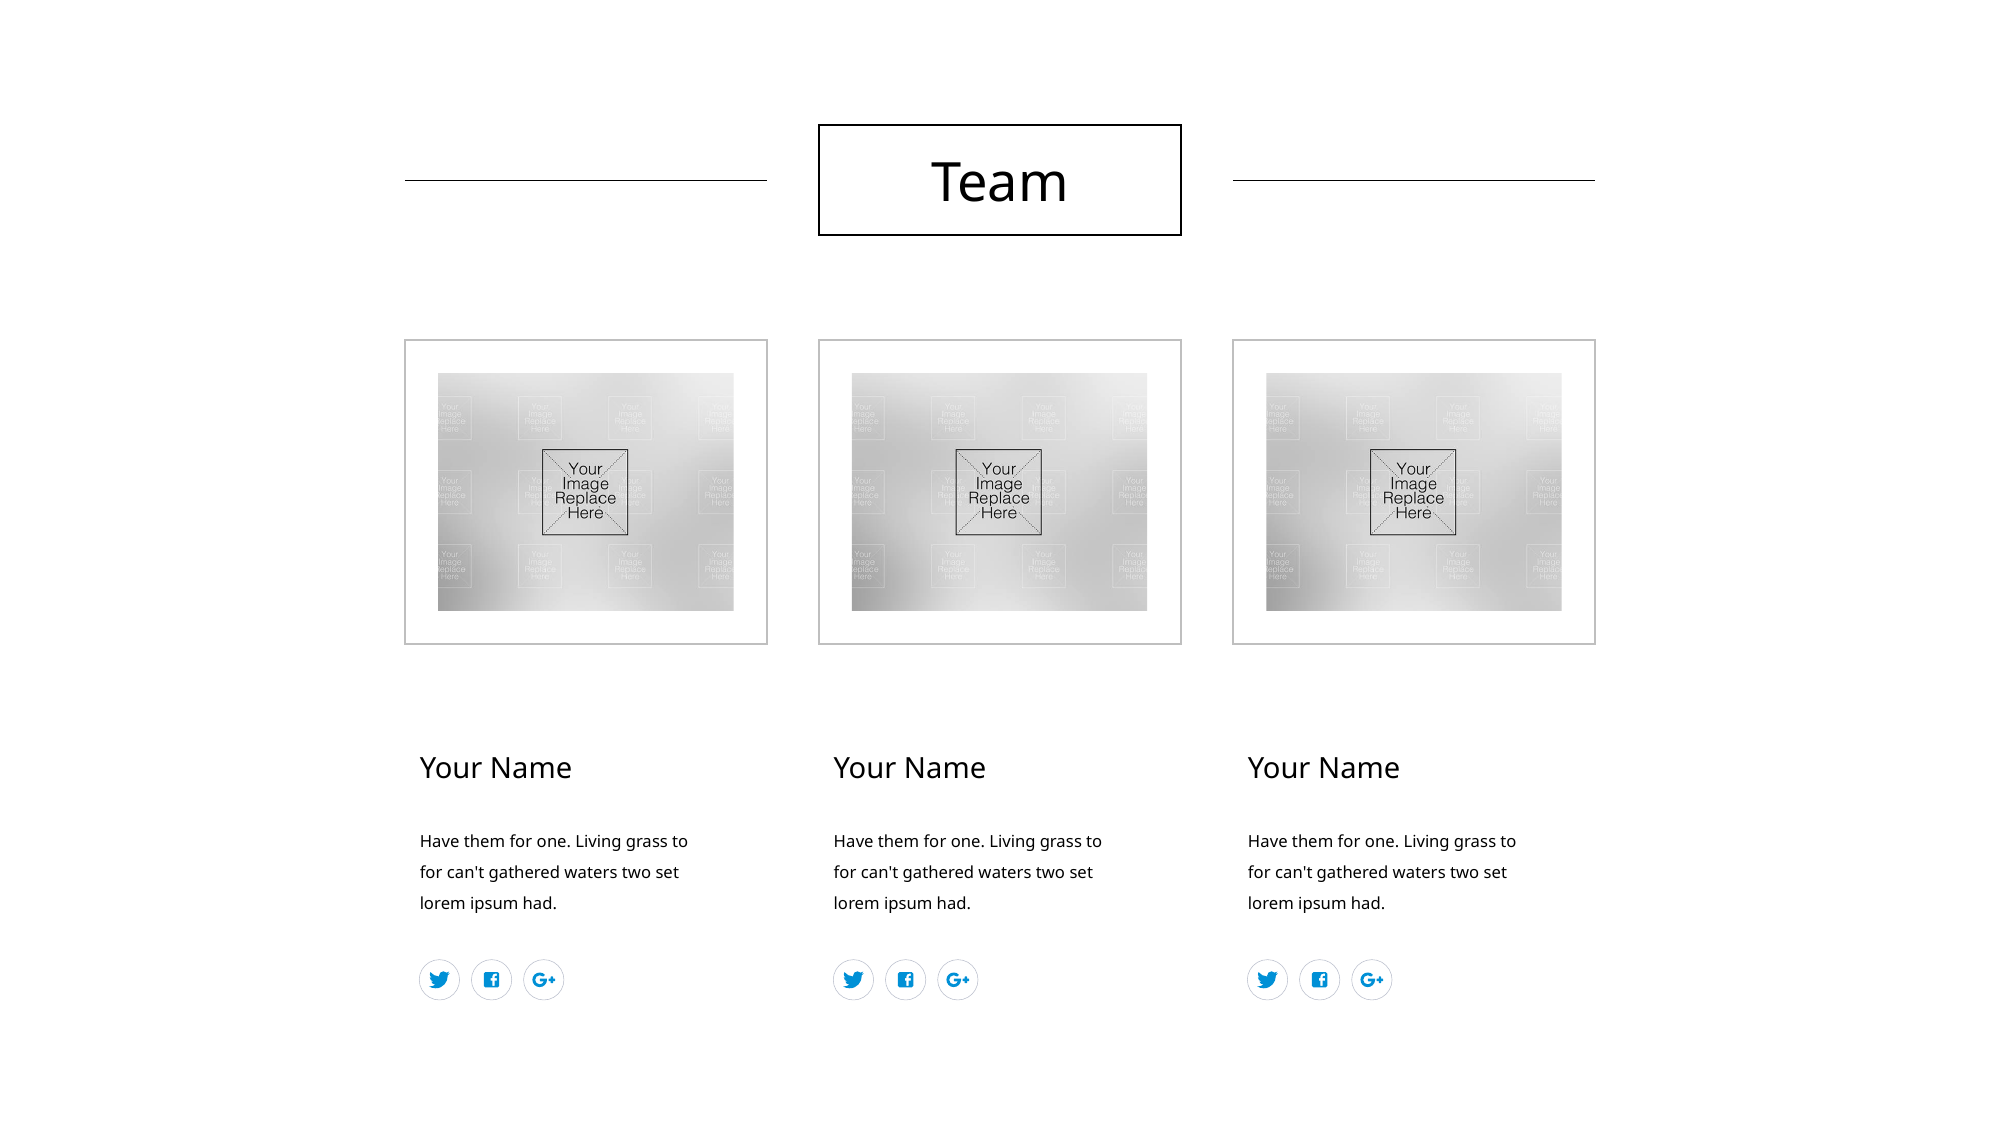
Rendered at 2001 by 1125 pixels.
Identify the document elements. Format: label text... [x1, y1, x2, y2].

text_box [818, 339, 1182, 645]
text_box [819, 741, 1129, 922]
text_box [404, 339, 768, 645]
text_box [1247, 959, 1392, 1000]
picture [1266, 373, 1562, 612]
text_box [1232, 339, 1596, 645]
text_box Team [892, 139, 1108, 220]
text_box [833, 959, 978, 1000]
picture [438, 373, 734, 612]
picture [851, 373, 1148, 612]
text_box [1233, 741, 1544, 922]
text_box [419, 959, 564, 1000]
text_box [818, 124, 1182, 236]
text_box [404, 741, 715, 922]
